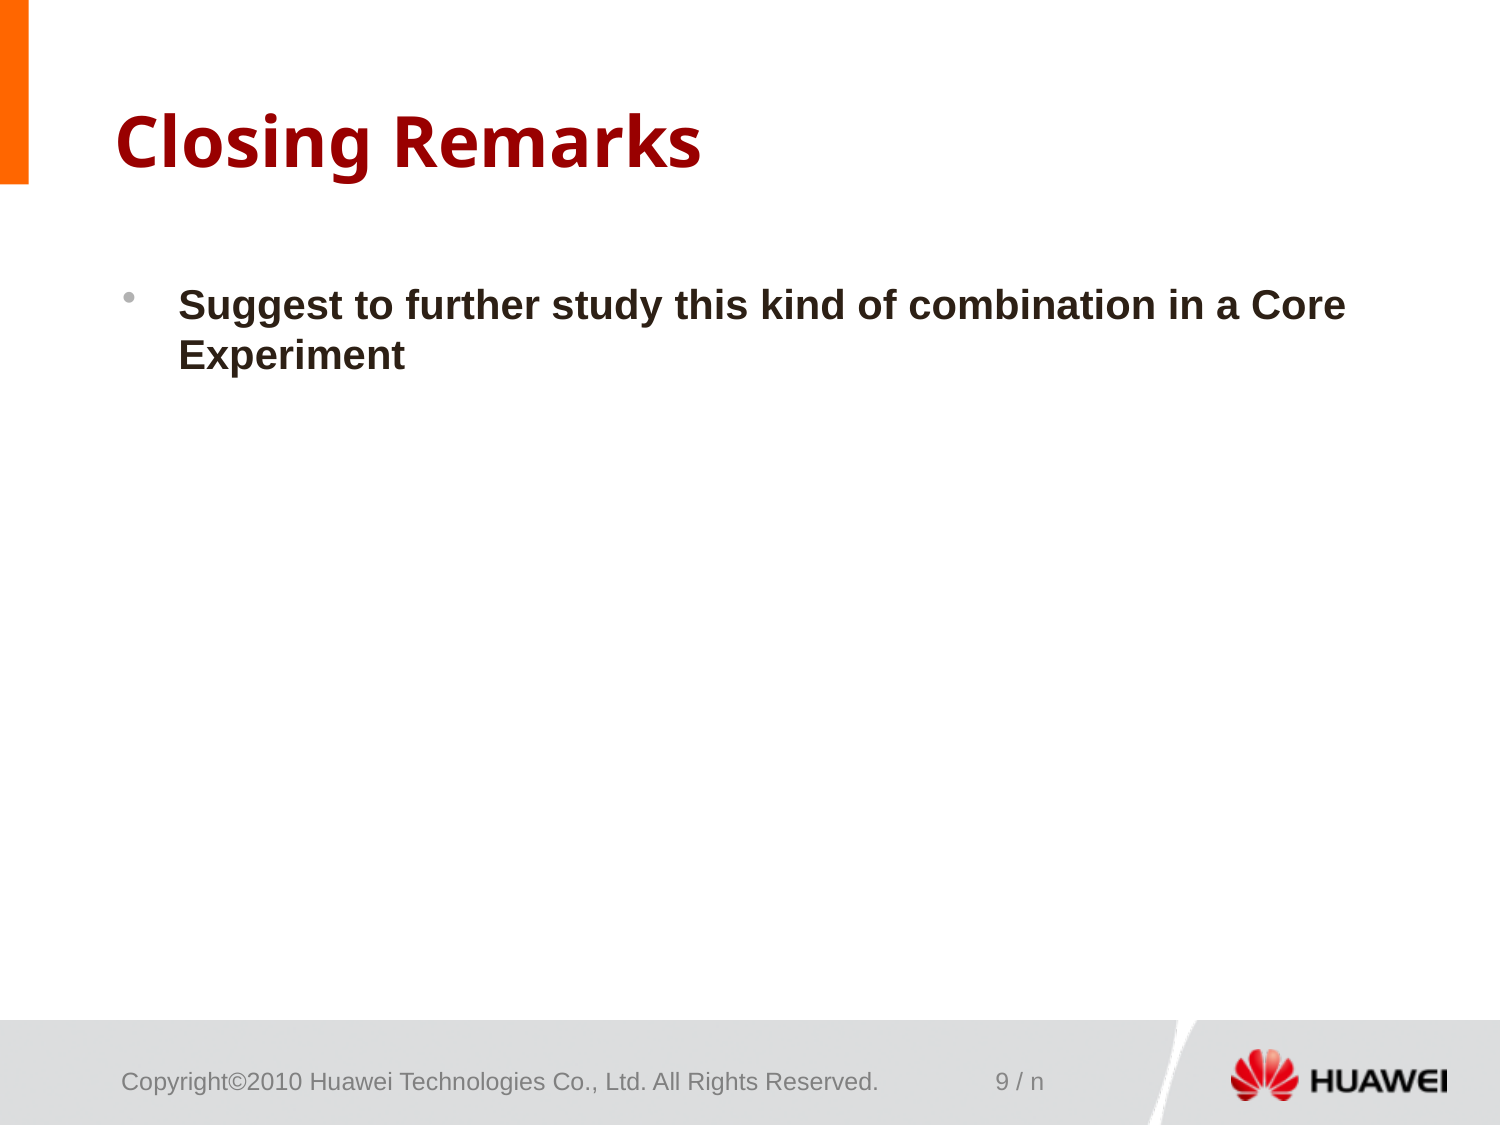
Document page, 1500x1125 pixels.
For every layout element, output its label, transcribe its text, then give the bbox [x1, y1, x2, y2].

title Closing Remarks [99, 45, 1447, 233]
picture [0, 1020, 1500, 1125]
list Suggest to further study this kind of combination in a Core Experiment [107, 270, 1447, 947]
